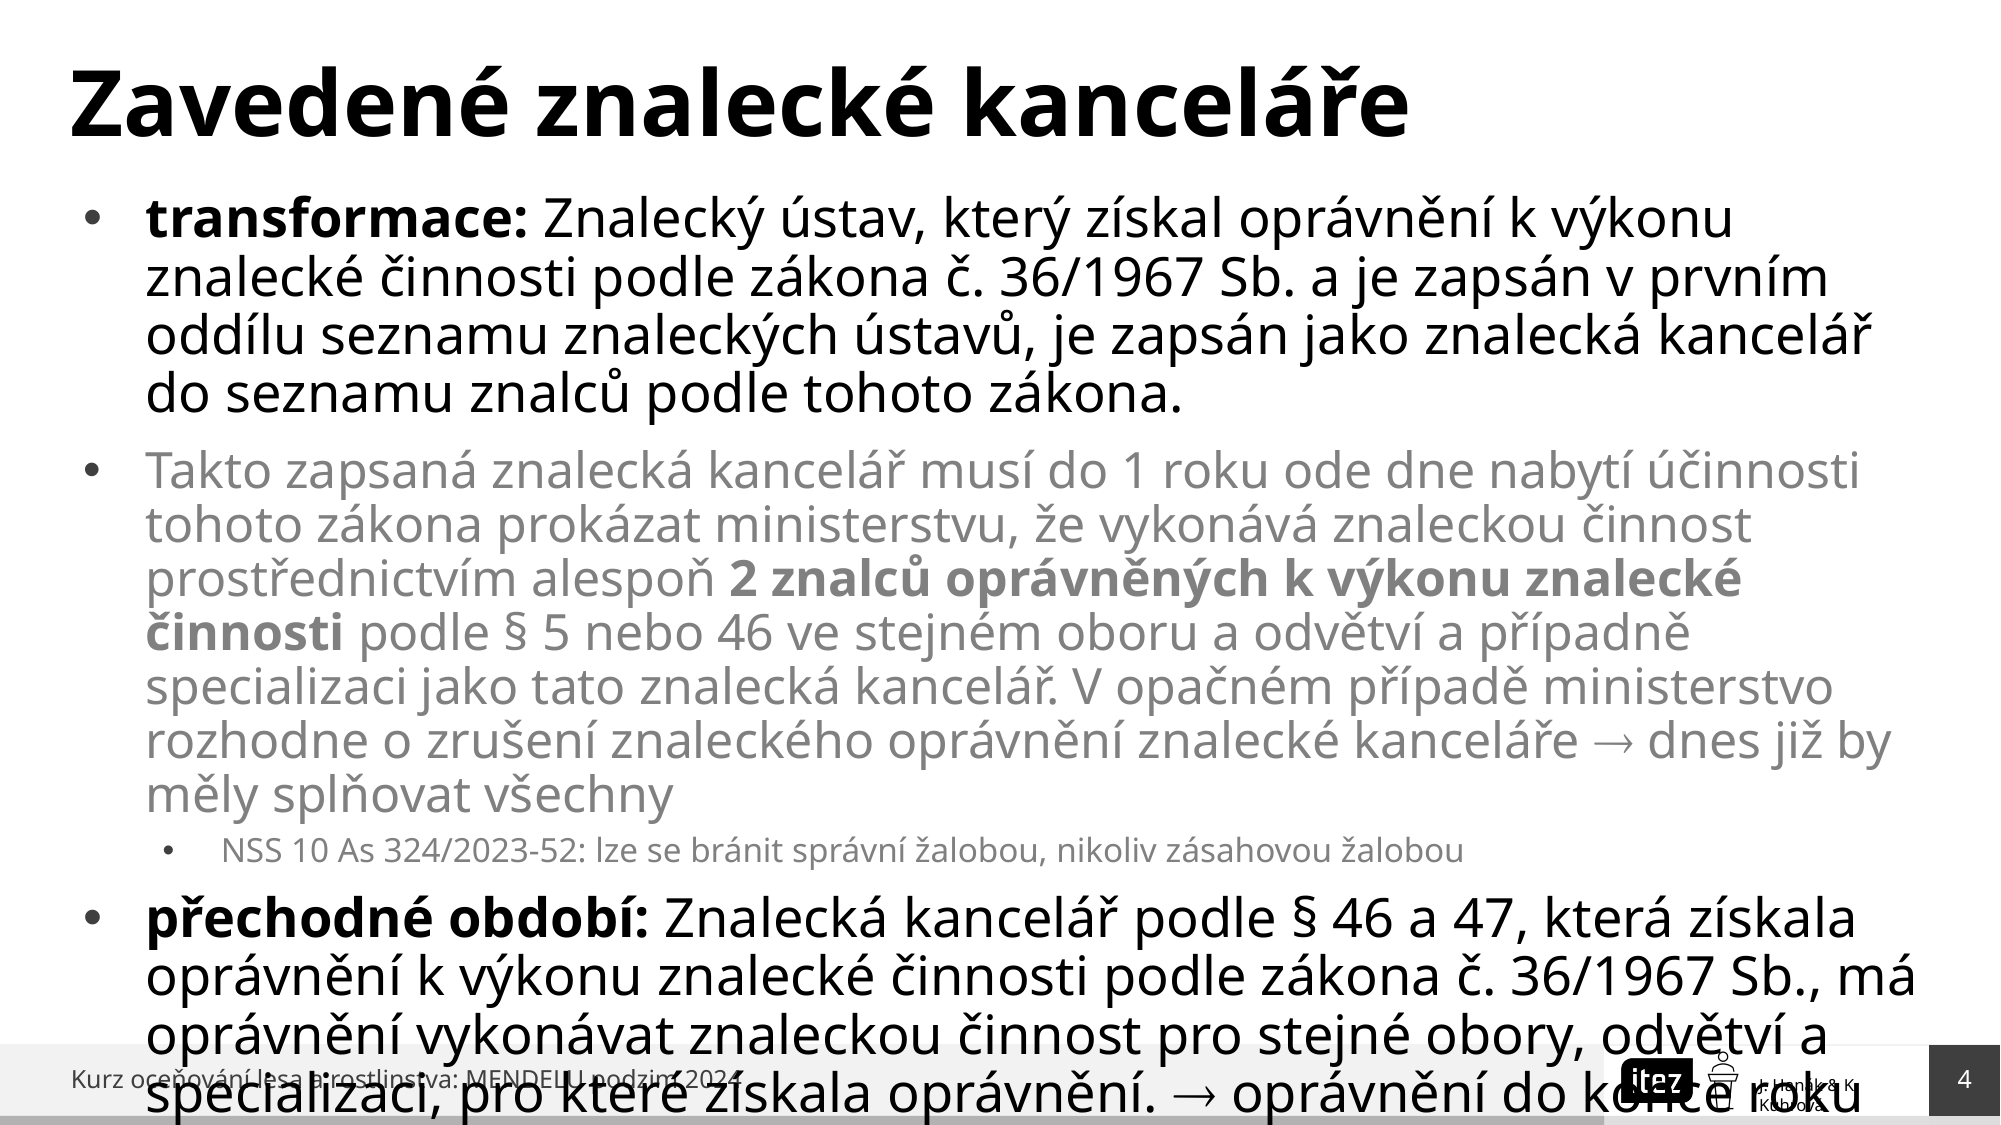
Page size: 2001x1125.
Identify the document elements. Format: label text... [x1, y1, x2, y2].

title Zavedené znalecké kanceláře [70, 70, 1930, 142]
slide_number 4 [1929, 1045, 2000, 1116]
list transformace: Znalecký ústav, který získal oprávnění k výkonu znalecké činnosti podle zákona č. 36/1967 Sb. a je zapsán v prvním oddílu seznamu znaleckých ústavů, je zapsán jako znalecká kancelář do seznamu znalců podle tohoto zákona. Takto zapsaná znalecká kancelář musí do 1 roku ode dne nabytí účinnosti tohoto zákona prokázat ministerstvu, že vykonává znaleckou činnost prostřednictvím alespoň 2 znalců oprávněných k výkonu znalecké činnosti podle § 5 nebo 46 ve stejném oboru a odvětví a případně specializaci jako tato znalecká kancelář. V opačném případě ministerstvo rozhodne o zrušení znaleckého oprávnění znalecké kanceláře  dnes již by měly splňovat všechny NSS 10 As 324/2023-52: lze se bránit správní žalobou, nikoliv zásahovou žalobou přechodné období: Znalecká kancelář podle § 46 a 47, která získala oprávnění k výkonu znalecké činnosti podle zákona č. 36/1967 Sb., má oprávnění vykonávat znaleckou činnost pro stejné obory, odvětví a specializaci, pro které získala oprávnění.  oprávnění do konce roku 2025; novela prodlužuje do konce roku 2028 [70, 190, 1930, 1016]
picture [1621, 1049, 1754, 1112]
footer Kurz oceňování lesa a rostlinstva: MENDELU podzim 2024 [70, 1056, 1000, 1105]
